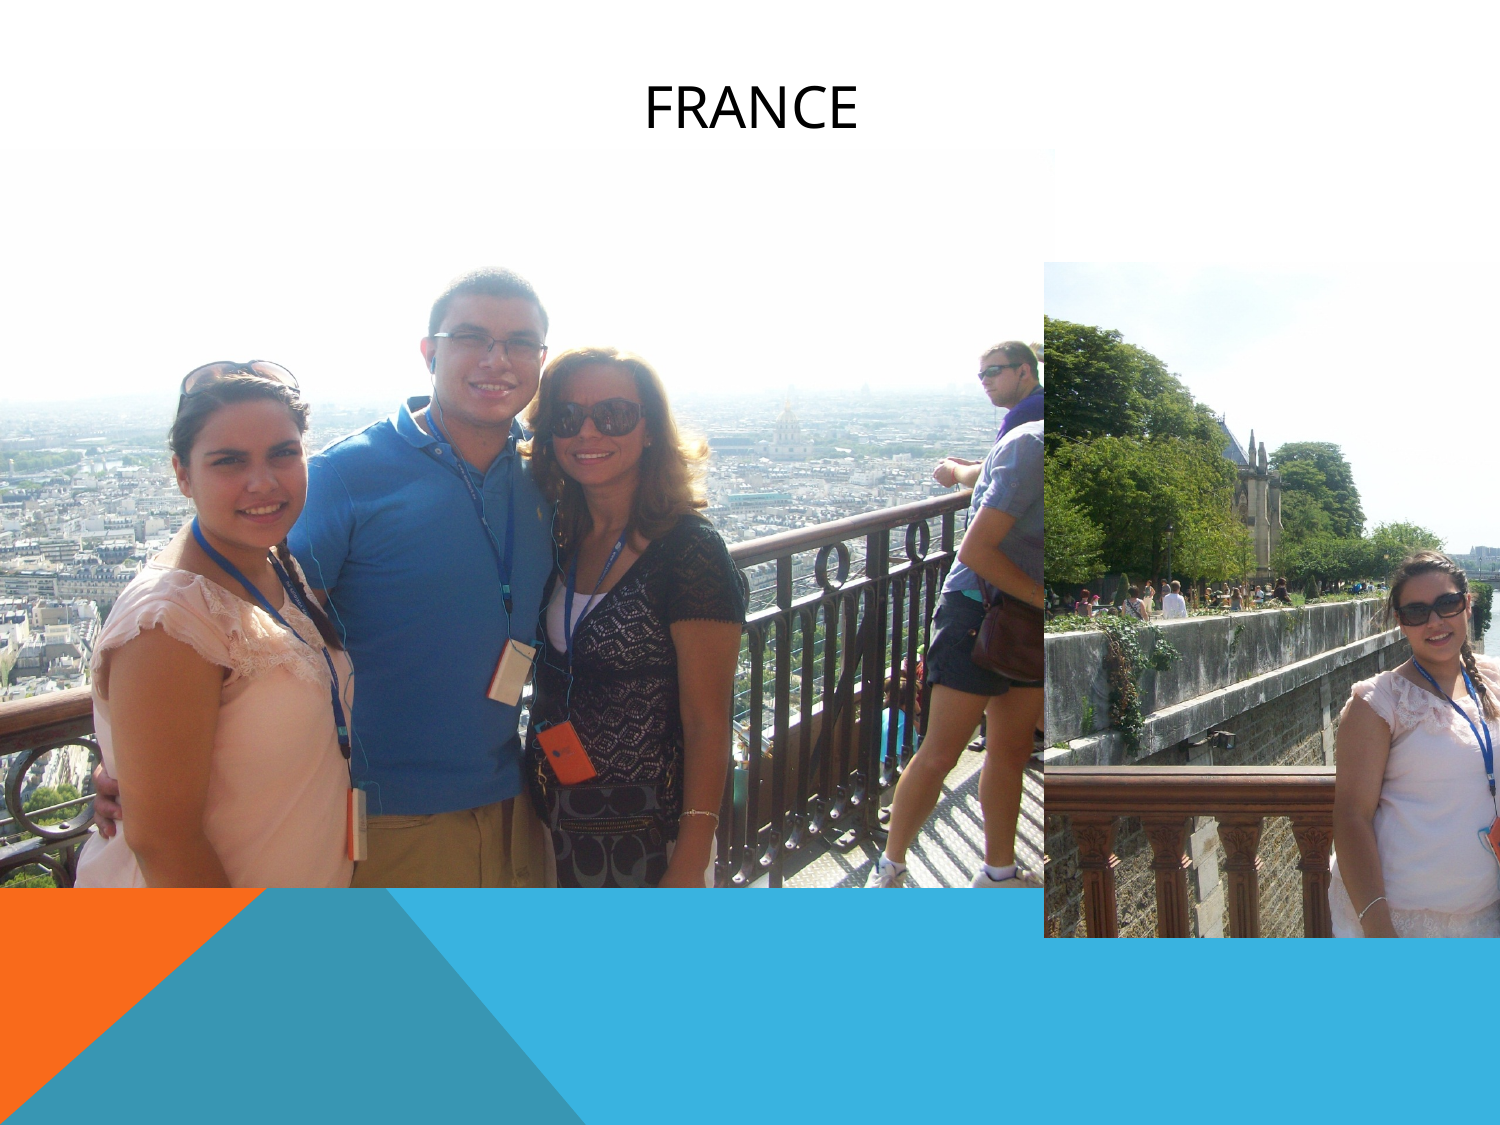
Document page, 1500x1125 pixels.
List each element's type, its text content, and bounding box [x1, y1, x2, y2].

picture [0, 149, 1500, 938]
title FRANCE [135, 60, 1369, 150]
